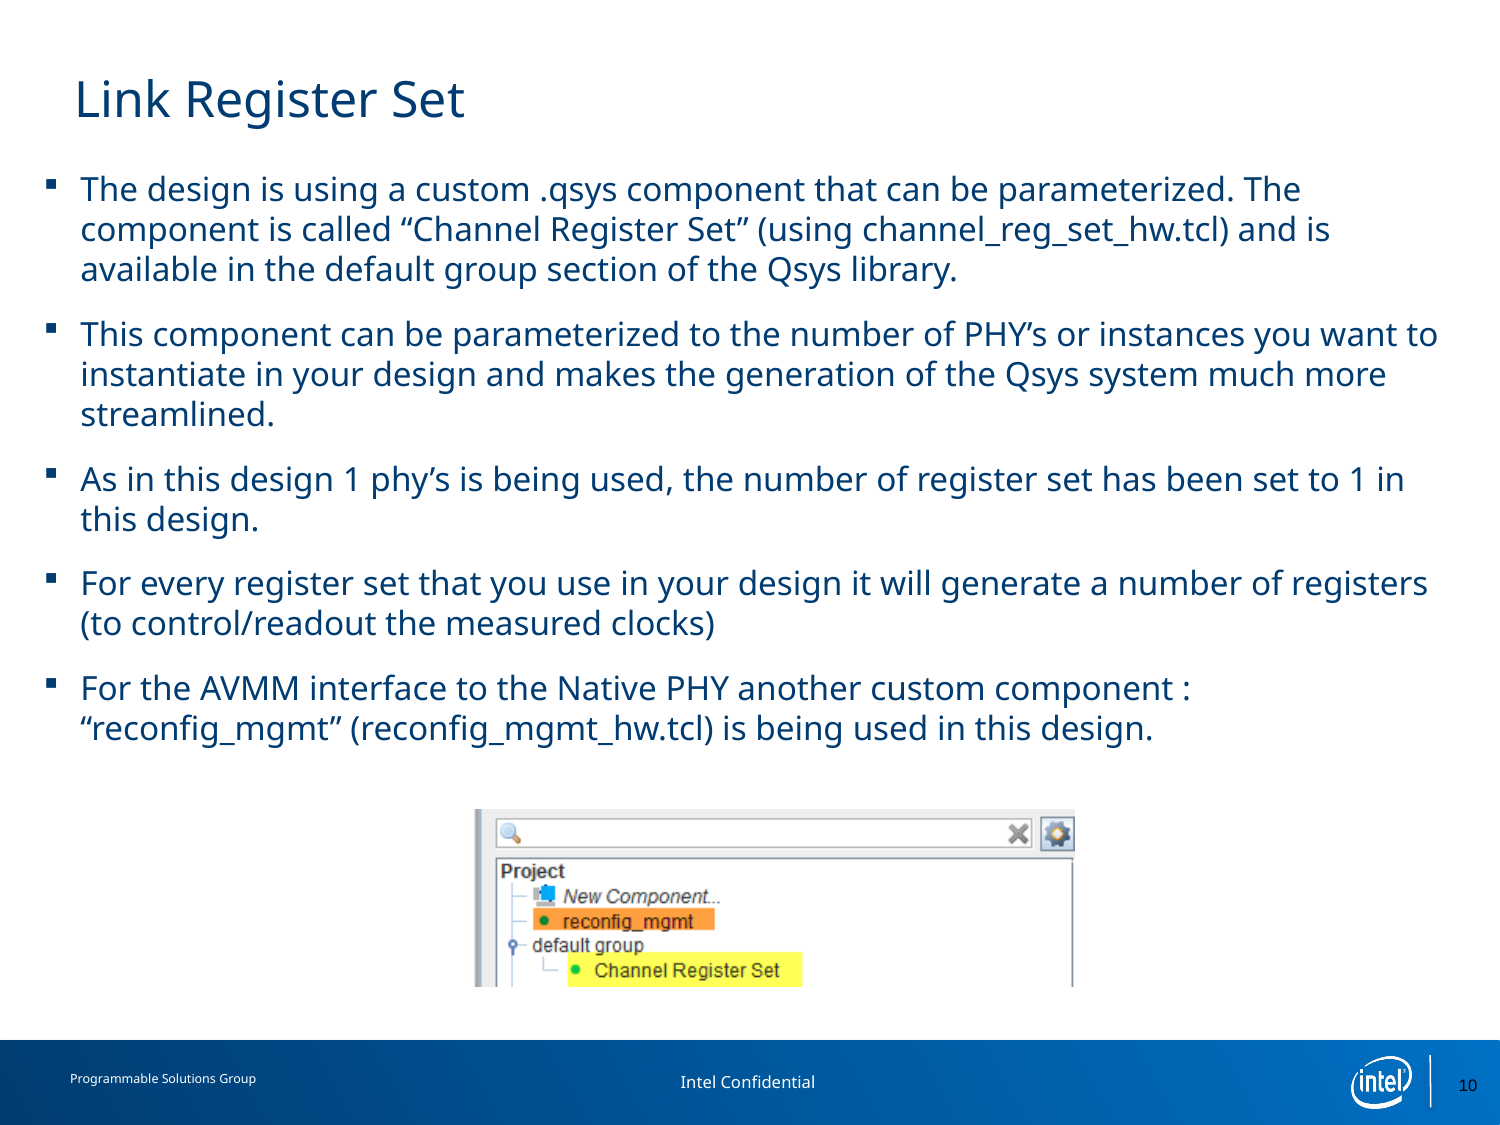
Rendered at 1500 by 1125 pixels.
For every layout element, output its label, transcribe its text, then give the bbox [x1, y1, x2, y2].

title Link Register Set [74, 67, 1425, 168]
picture [474, 809, 1076, 987]
slide_number 10 [1127, 1055, 1478, 1116]
list The design is using a custom .qsys component that can be parameterized. The component is called “Channel Register Set” (using channel_reg_set_hw.tcl) and is available in the default group section of the Qsys library. This component can be parameterized to the number of PHY’s or instances you want to instantiate in your design and makes the generation of the Qsys system much more streamlined. As in this design 1 phy’s is being used, the number of register set has been set to 1 in this design. For every register set that you use in your design it will generate a number of registers (to control/readout the measured clocks) For the AVMM interface to the Native PHY another custom component : “reconfig_mgmt” (reconfig_mgmt_hw.tcl) is being used in this design. [43, 168, 1456, 978]
